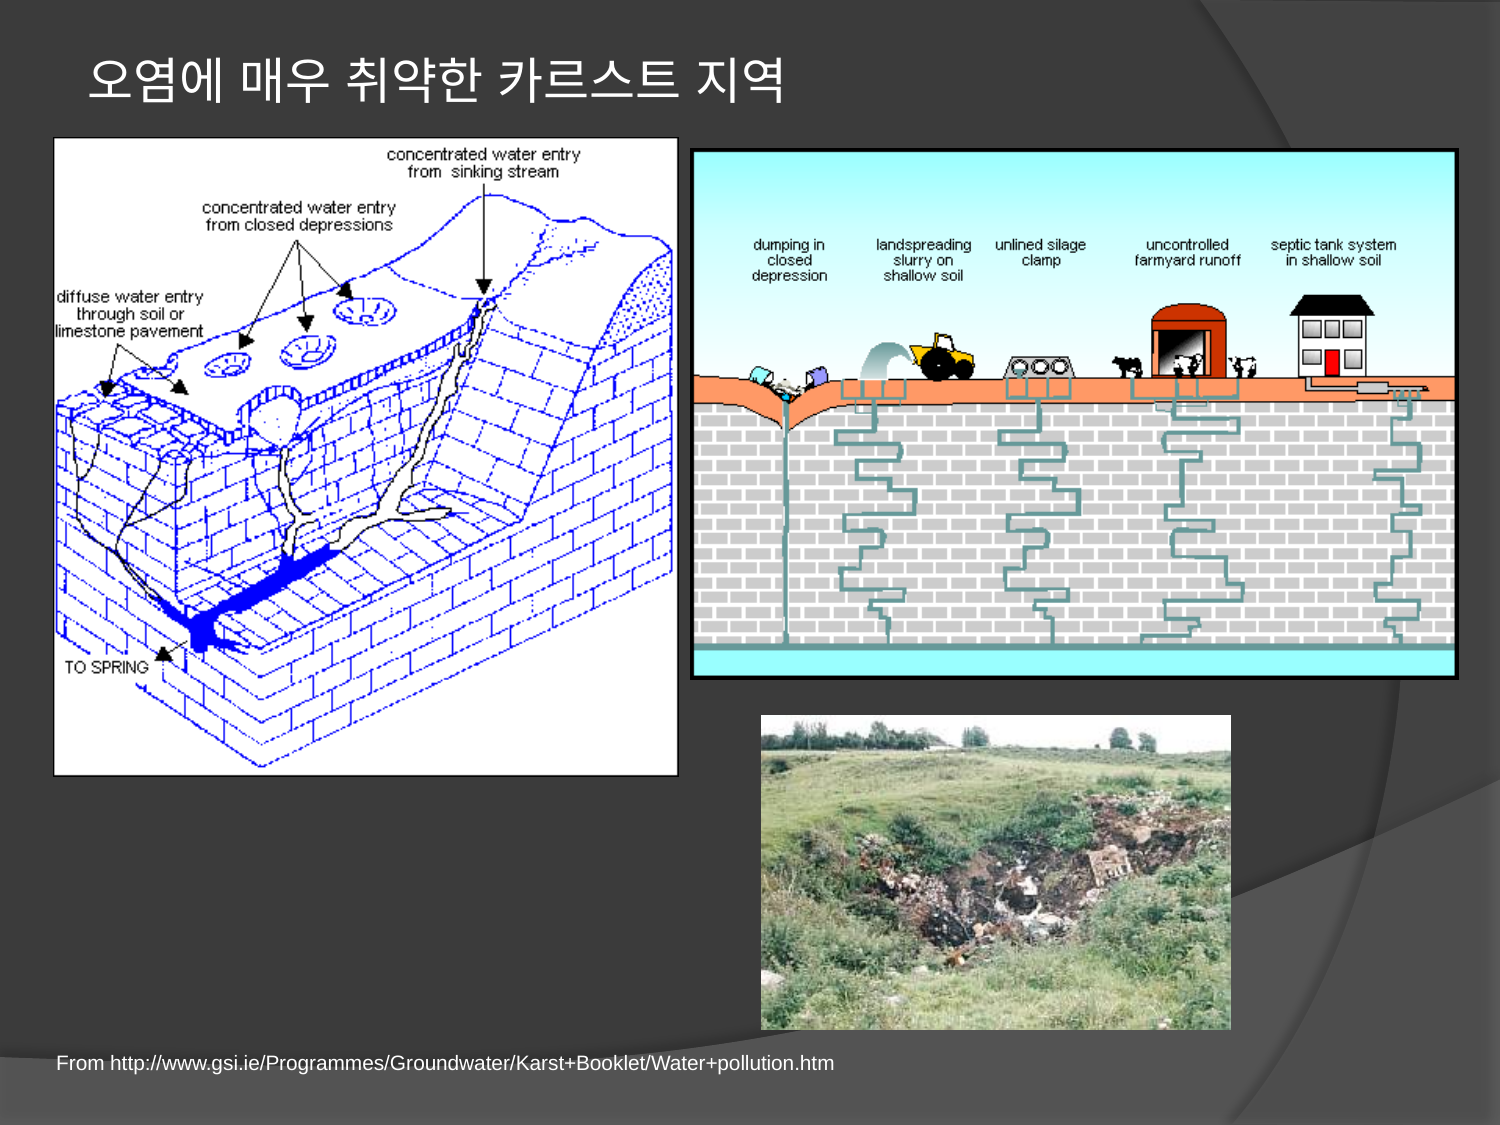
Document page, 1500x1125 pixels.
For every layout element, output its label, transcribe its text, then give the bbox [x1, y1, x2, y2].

text_box 오염에 매우 취약한 카르스트 지역 [72, 42, 803, 118]
picture [761, 715, 1231, 1031]
picture [690, 148, 1459, 680]
picture [52, 136, 679, 777]
text_box From http://www.gsi.ie/Programmes/Groundwater/Karst+Booklet/Water+pollution.htm [41, 1041, 975, 1082]
